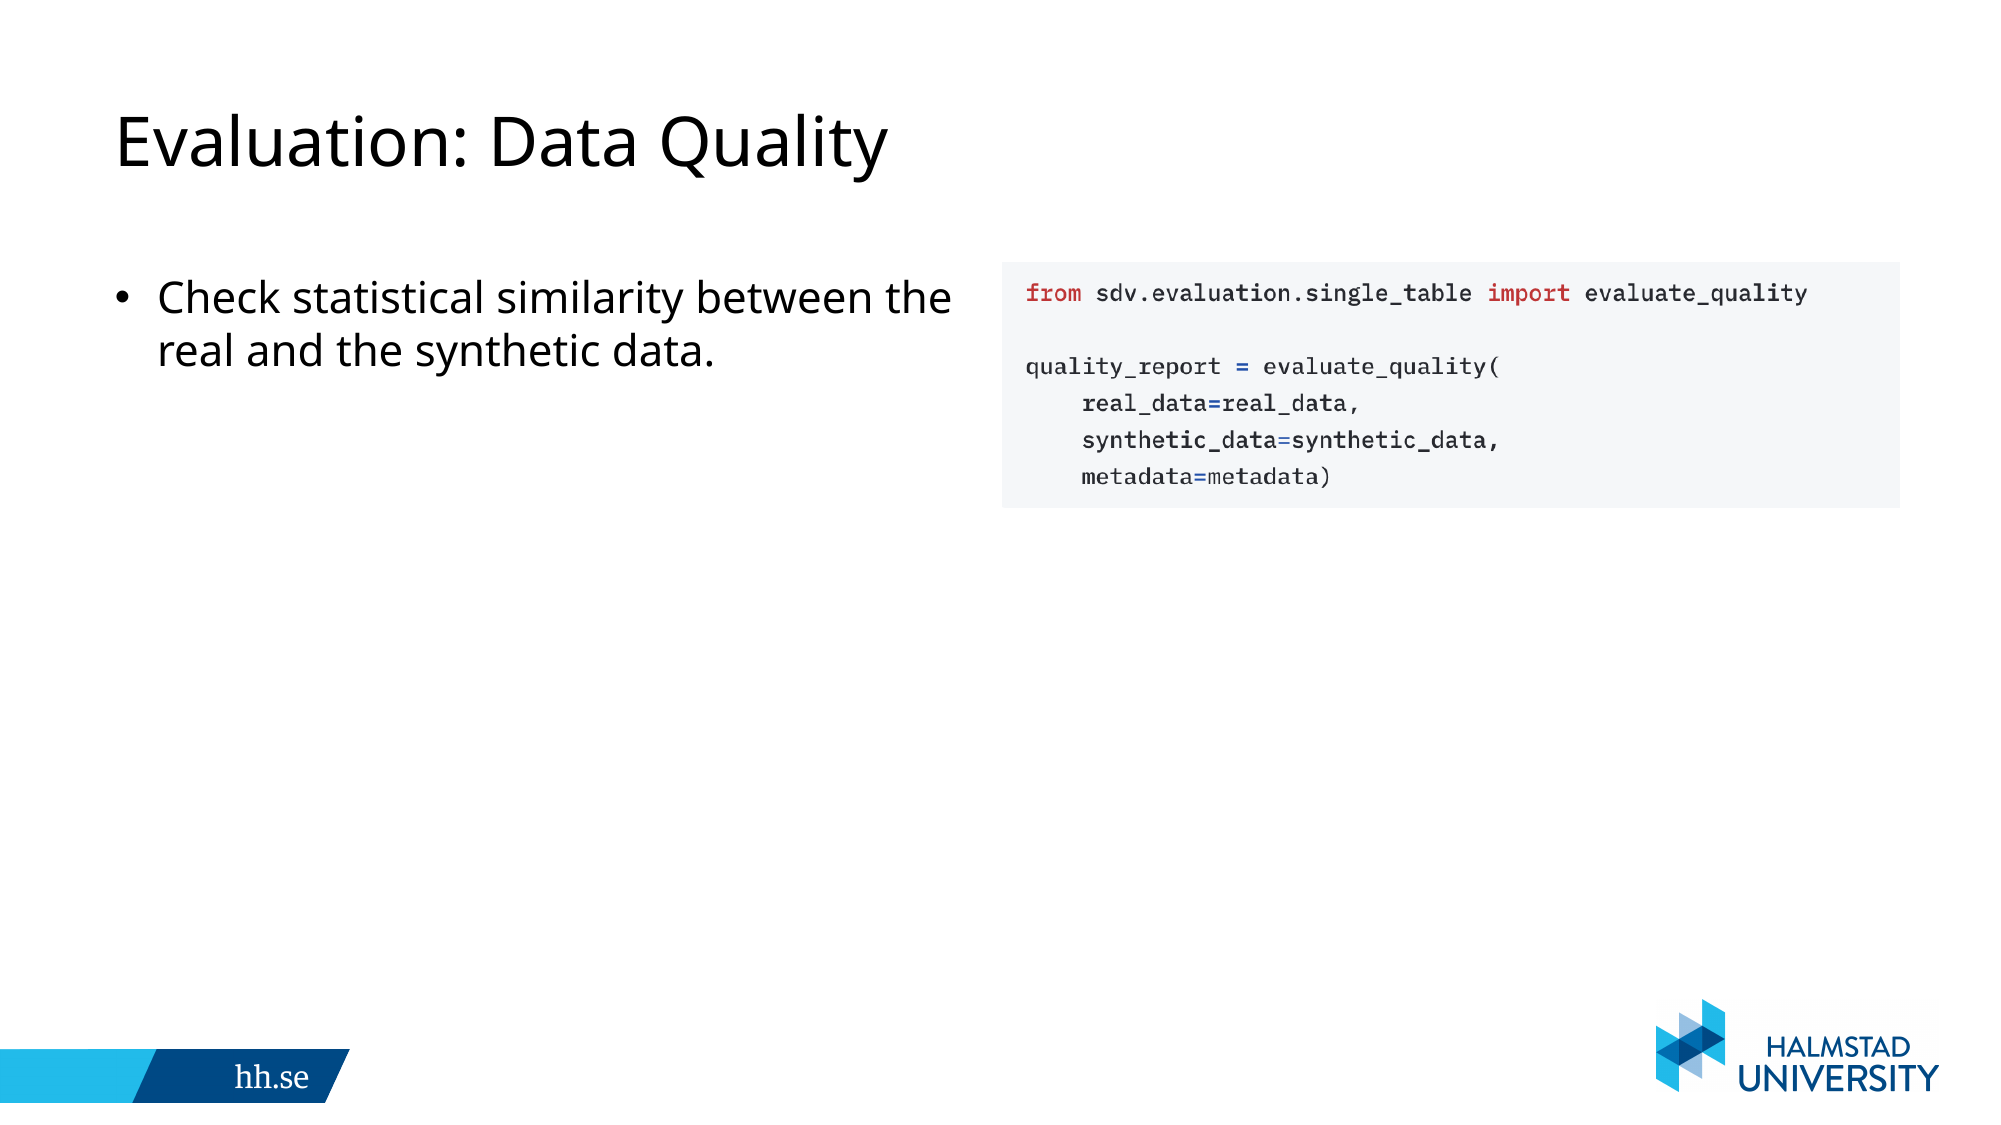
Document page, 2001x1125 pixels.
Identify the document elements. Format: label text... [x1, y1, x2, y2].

picture [0, 1049, 350, 1103]
list Check statistical similarity between the real and the synthetic data. [99, 262, 998, 1006]
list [1002, 262, 1901, 514]
title Evaluation: Data Quality [99, 44, 1931, 233]
picture [1656, 999, 1939, 1092]
